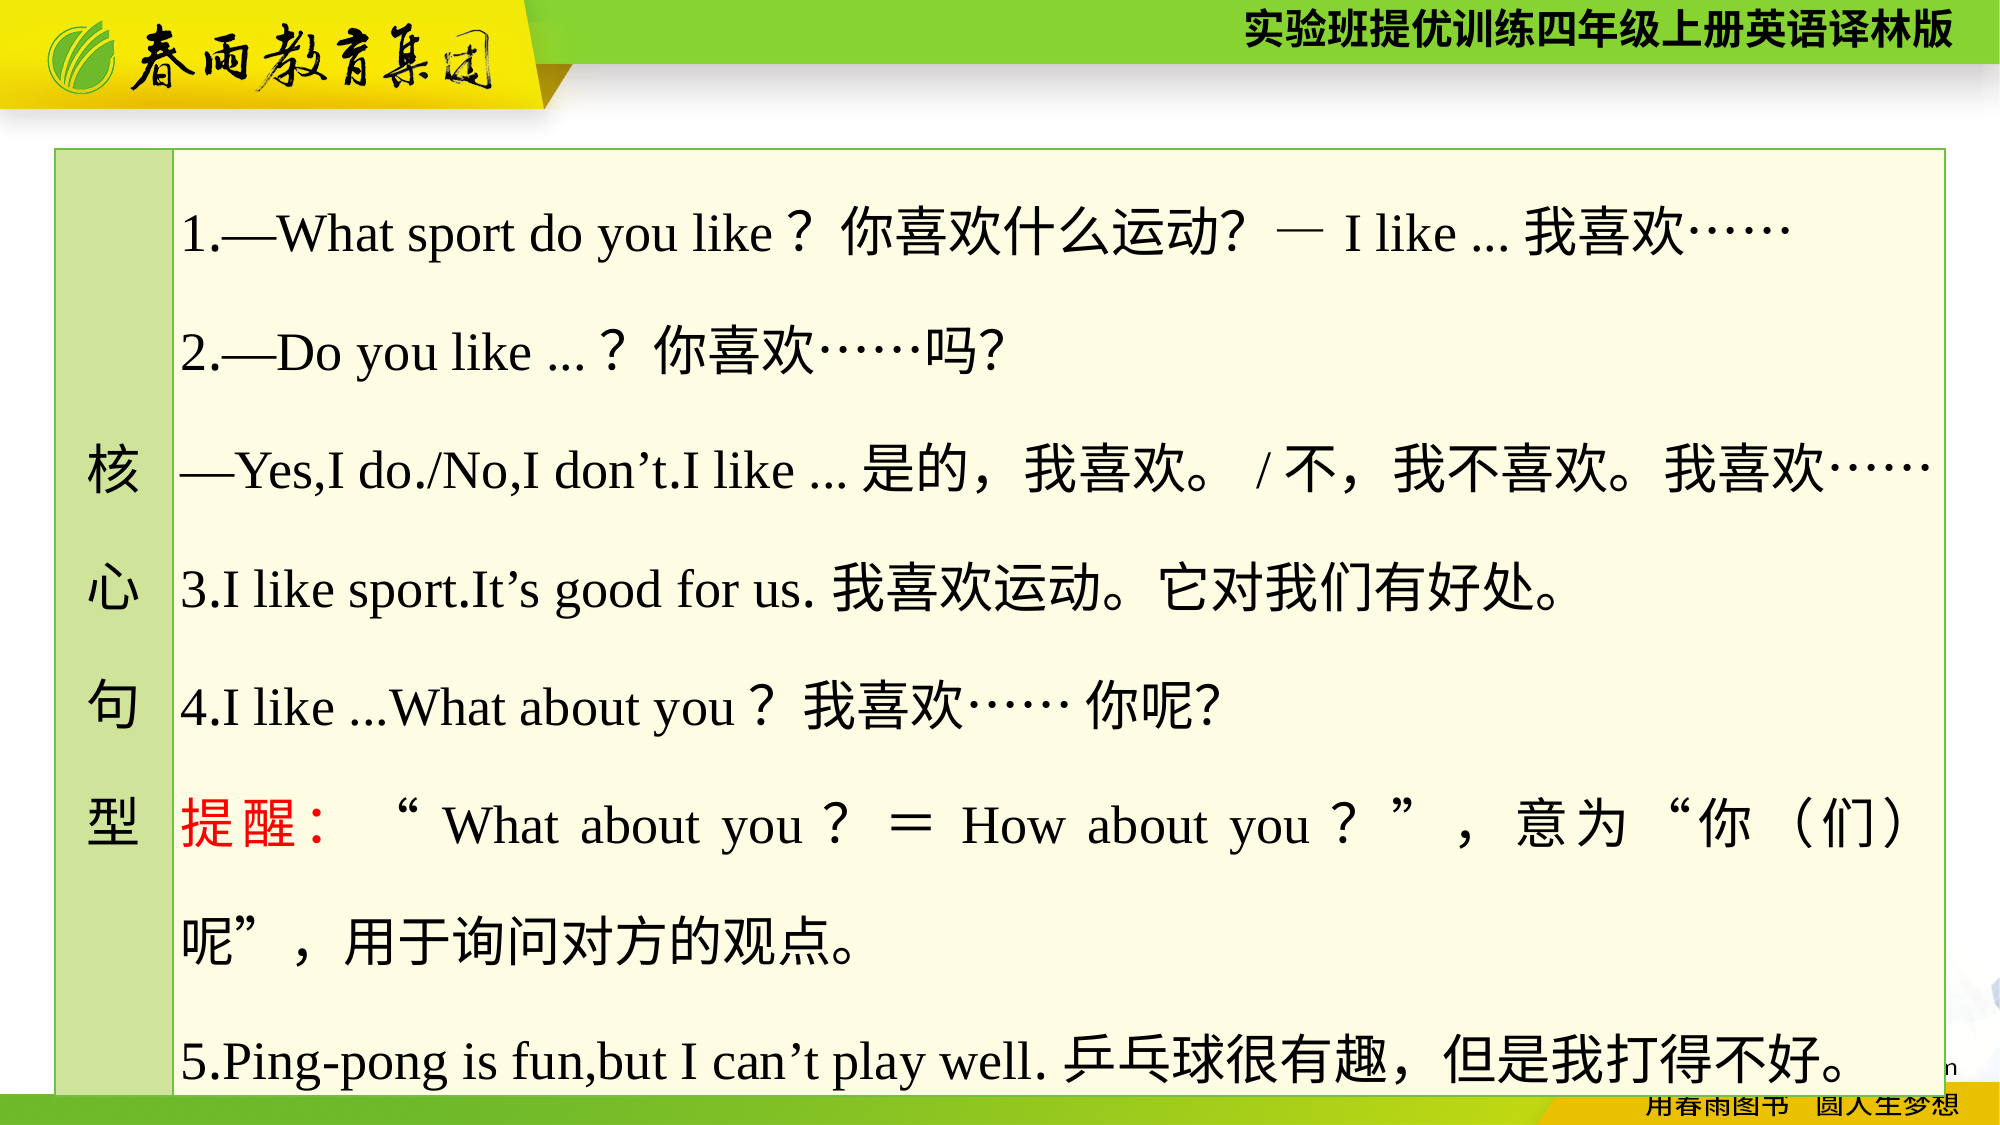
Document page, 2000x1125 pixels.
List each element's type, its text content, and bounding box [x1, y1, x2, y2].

table_header 1.—What sport do you like？你喜欢什么运动？—I like ...我喜欢…… 2.—Do you like ...？你喜欢……吗？ —Yes,I do./No,I don’t.I like ...是的，我喜欢。/不，我不喜欢。我喜欢…… 3.I like sport.It’s good for us.我喜欢运动。它对我们有好处。 4.I like ...What about you？我喜欢…… 你呢？ 提醒：“What about you？＝How about you？”，意为“你（们）呢”，用于询问对方的观点。 5.Ping-pong is fun,but I can’t play well.乒乓球很有趣，但是我打得不好。 [174, 150, 1944, 1095]
table_header 核 心 句 型 [56, 150, 172, 1095]
picture [0, 0, 2000, 1125]
